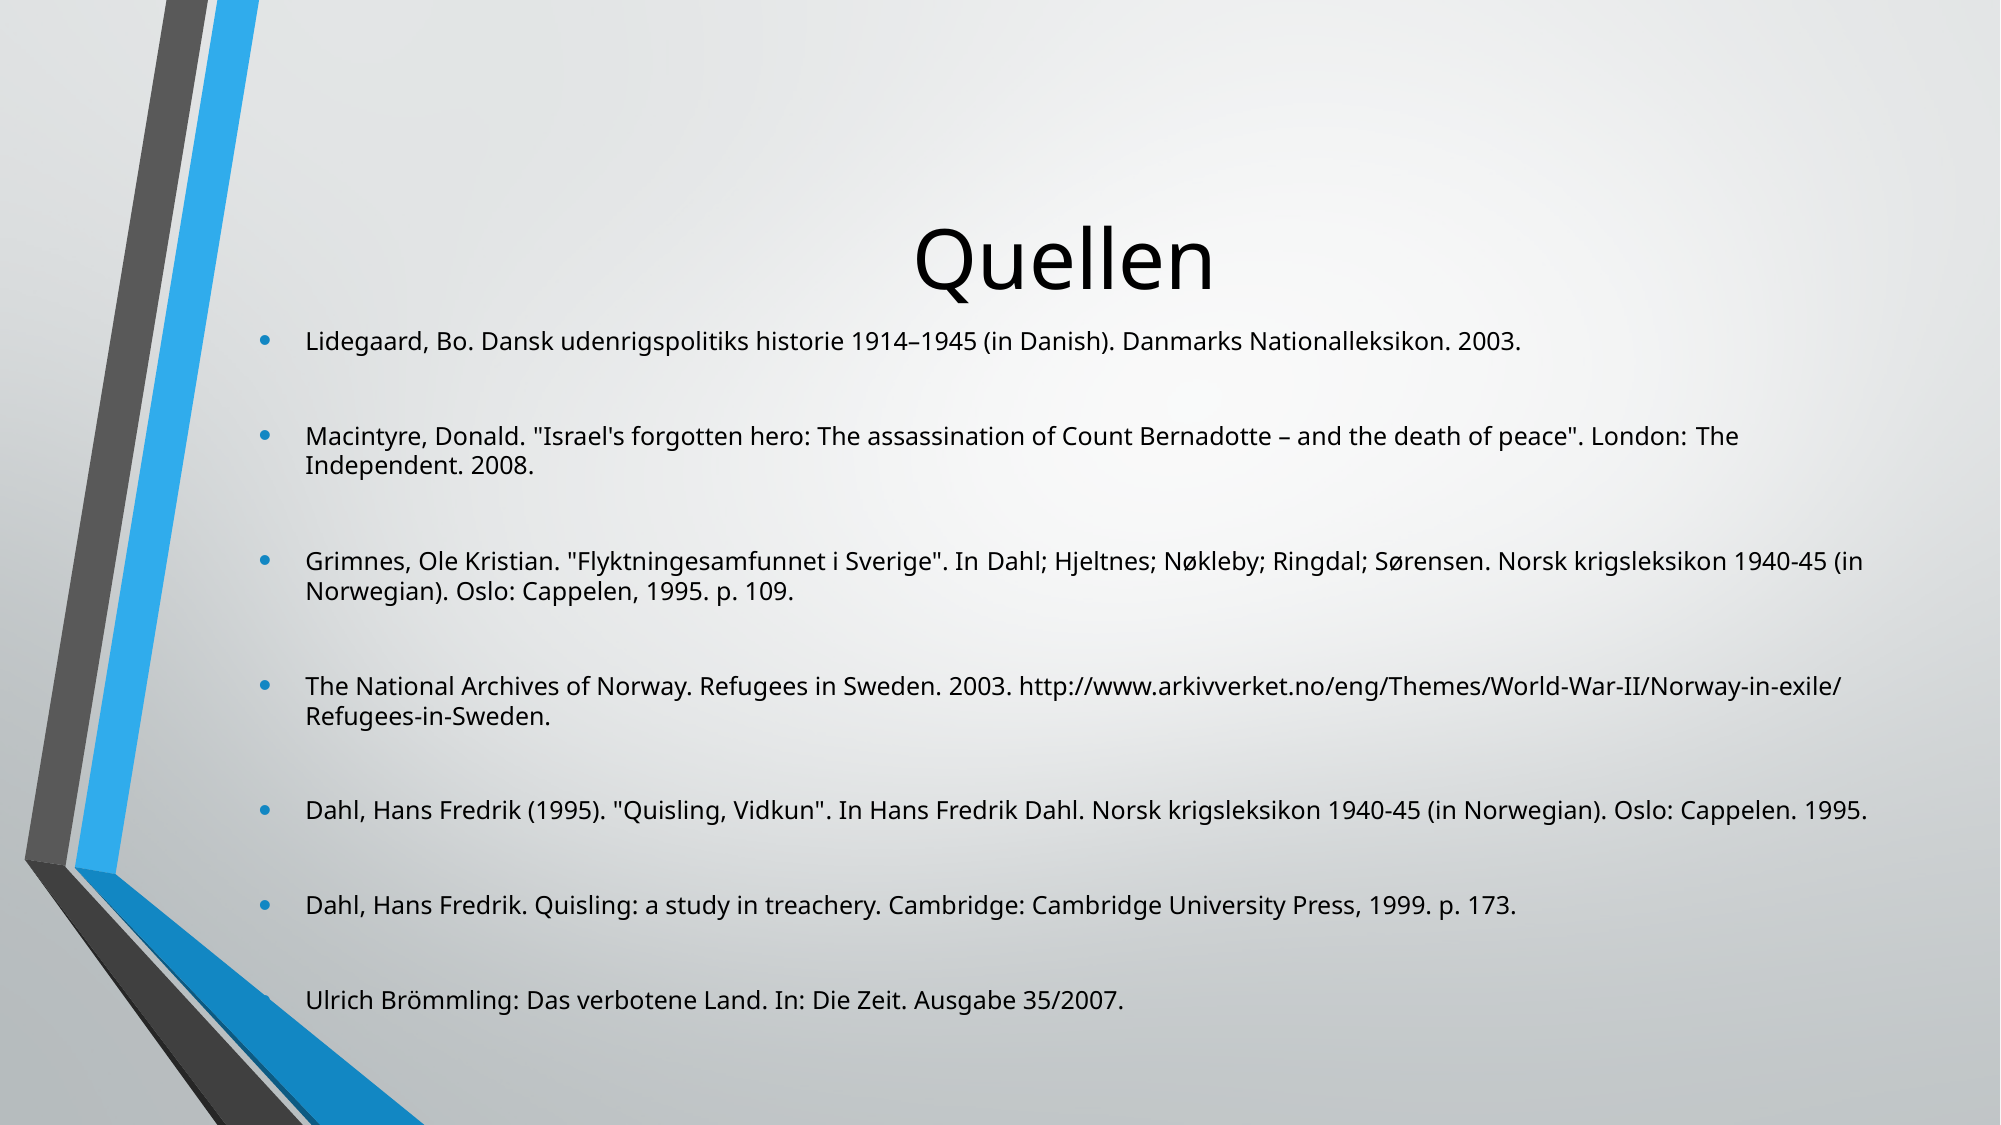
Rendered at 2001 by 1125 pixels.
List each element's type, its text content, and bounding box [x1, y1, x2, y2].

title Quellen [243, 112, 1887, 400]
list Lidegaard, Bo. Dansk udenrigspolitiks historie 1914–1945 (in Danish). Danmarks Nationalleksikon. 2003. Macintyre, Donald. "Israel's forgotten hero: The assassination of Count Bernadotte – and the death of peace". London: The Independent. 2008. Grimnes, Ole Kristian. "Flyktningesamfunnet i Sverige". In Dahl; Hjeltnes; Nøkleby; Ringdal; Sørensen. Norsk krigsleksikon 1940-45 (in Norwegian). Oslo: Cappelen, 1995. p. 109. The National Archives of Norway. Refugees in Sweden. 2003. http://www.arkivverket.no/eng/Themes/World-War-II/Norway-in-exile/Refugees-in-Sweden. Dahl, Hans Fredrik (1995). "Quisling, Vidkun". In Hans Fredrik Dahl. Norsk krigsleksikon 1940-45 (in Norwegian). Oslo: Cappelen. 1995. Dahl, Hans Fredrik. Quisling: a study in treachery. Cambridge: Cambridge University Press, 1999. p. 173. Ulrich Brömmling: Das verbotene Land. In: Die Zeit. Ausgabe 35/2007. [243, 437, 1887, 950]
